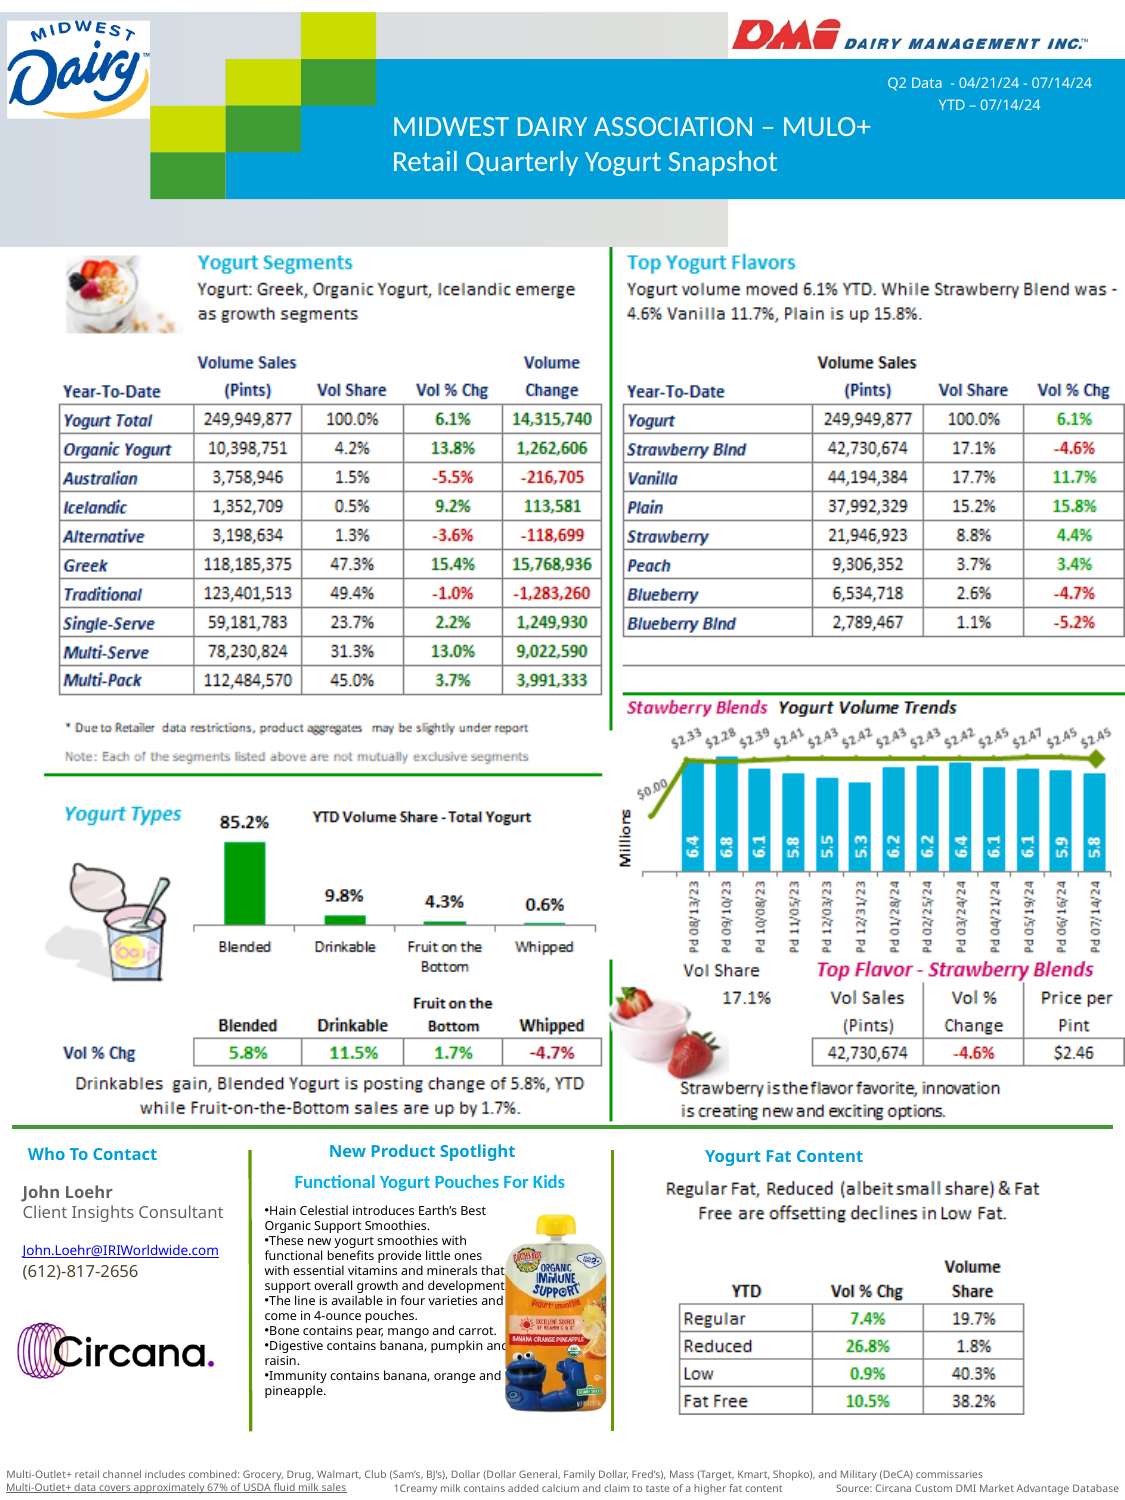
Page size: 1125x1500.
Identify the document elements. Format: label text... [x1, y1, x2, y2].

text_box Source: Circana Custom DMI Market Advantage Database [800, 1476, 1125, 1500]
text_box Multi-Outlet+ data covers approximately 67% of USDA fluid milk sales [0, 1475, 387, 1500]
picture [7, 19, 151, 119]
text_box Multi-Outlet+ retail channel includes combined: Grocery, Drug, Walmart, Club (Sam’s, BJ’s), Dollar (Dollar General, Family Dollar, Fred’s), Mass (Target, Kmart, Shopko), and Military (DeCA) commissaries [0, 1461, 1125, 1476]
text_box 1Creamy milk contains added calcium and claim to taste of a higher fat content [387, 1475, 850, 1500]
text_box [0, 12, 1125, 247]
picture [732, 9, 1088, 58]
picture [0, 247, 1125, 1418]
